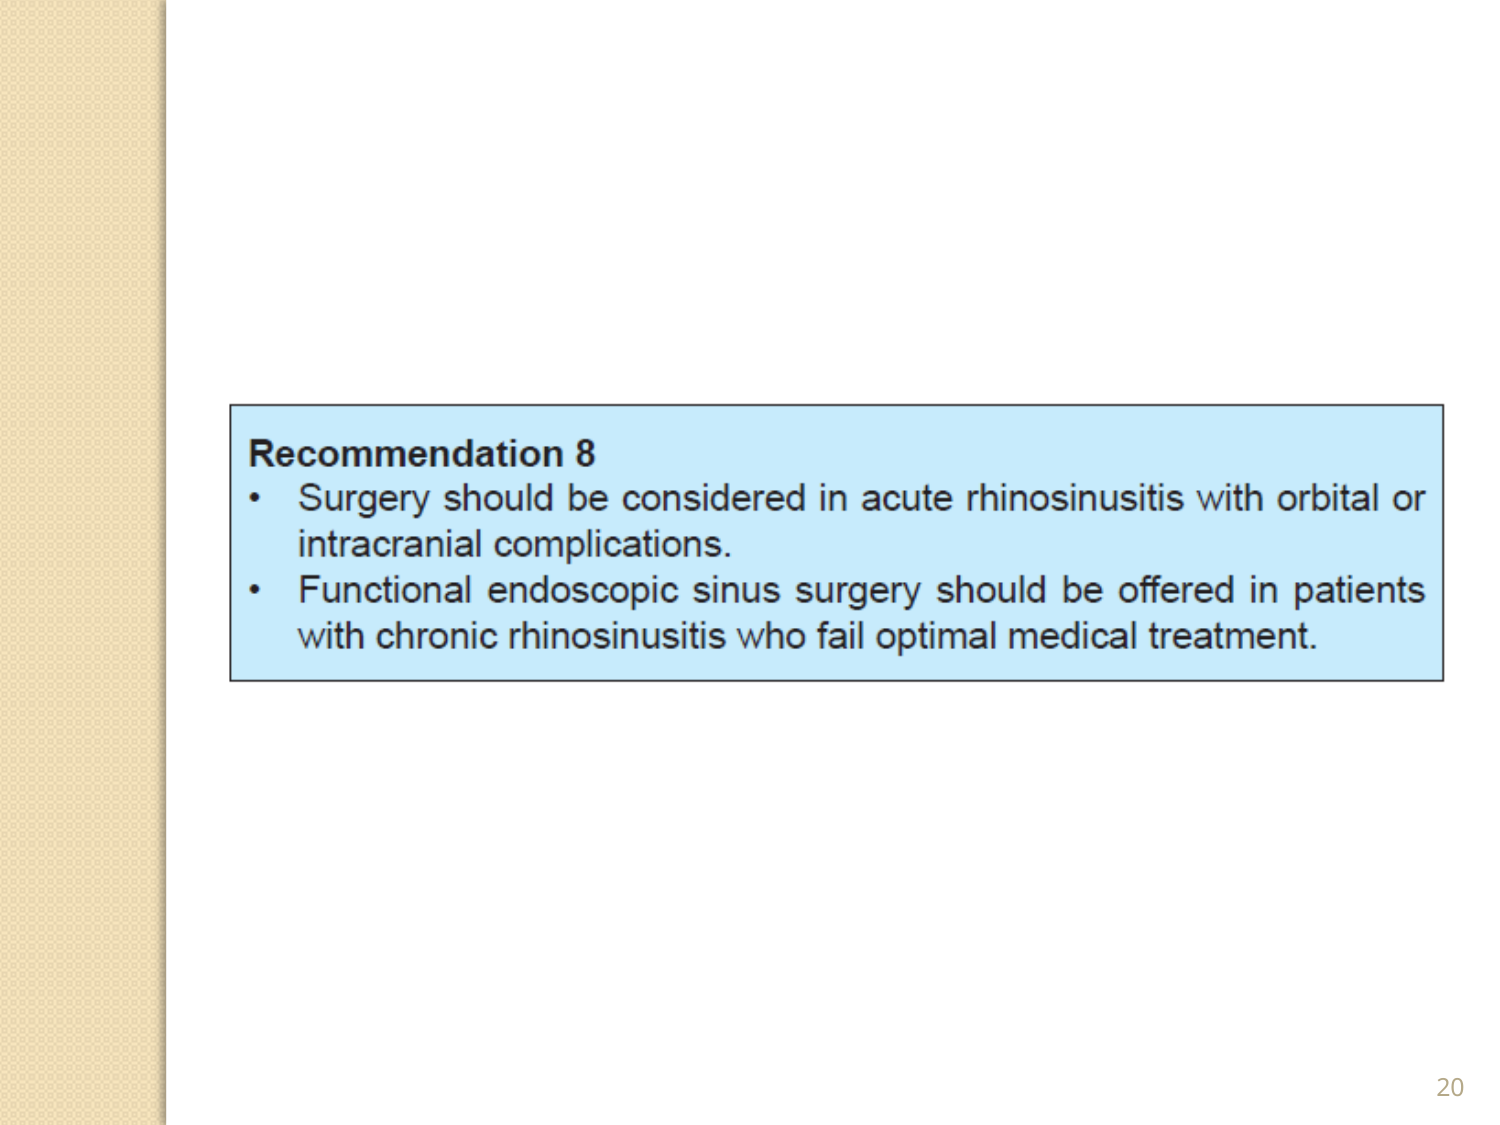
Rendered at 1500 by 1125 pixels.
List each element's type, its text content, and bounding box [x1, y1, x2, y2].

slide_number 20 [1413, 1034, 1488, 1113]
picture [228, 399, 1450, 684]
